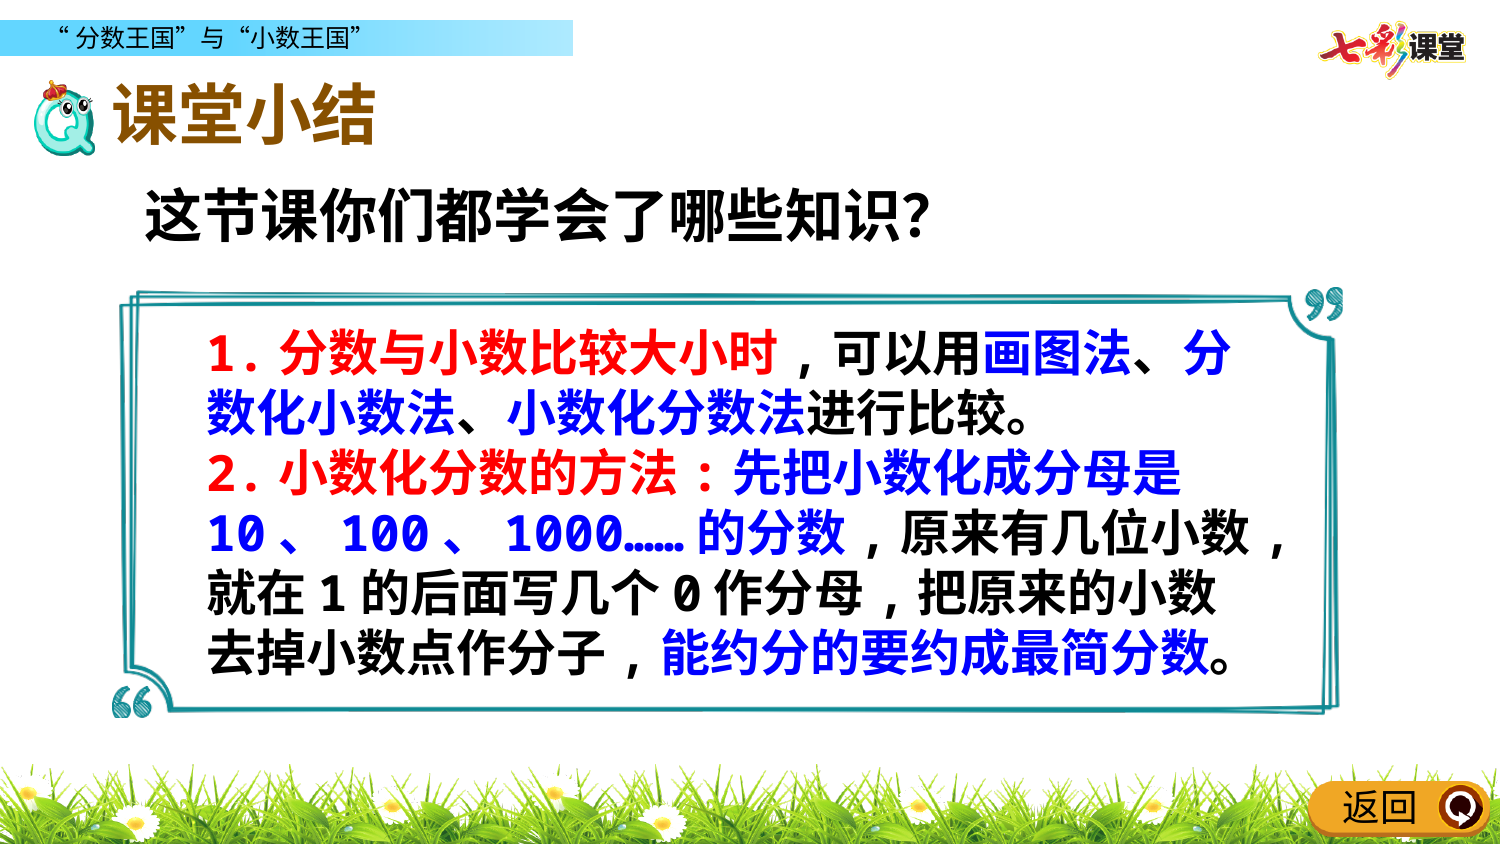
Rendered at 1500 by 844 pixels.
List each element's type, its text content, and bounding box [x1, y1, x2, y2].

picture [34, 80, 96, 156]
picture [1316, 20, 1468, 80]
text_box 课堂小结 [100, 67, 404, 159]
picture [111, 287, 1343, 718]
picture [0, 764, 1500, 844]
text_box 这节课你们都学会了哪些知识？ [133, 173, 972, 255]
